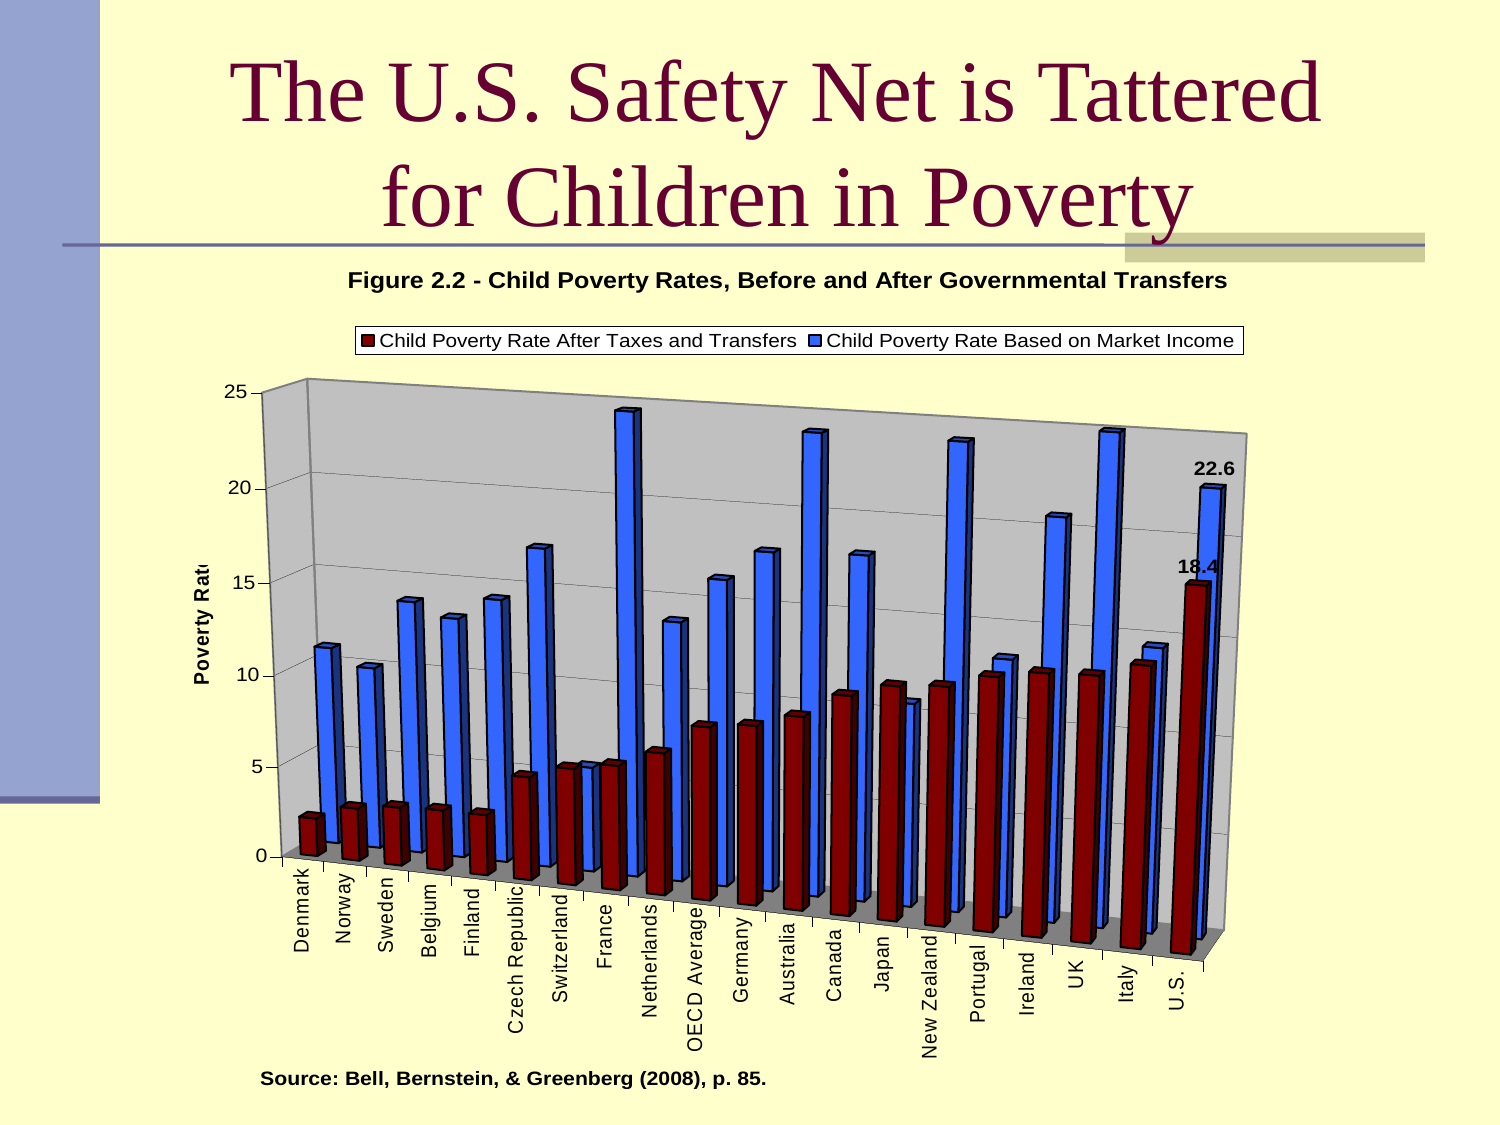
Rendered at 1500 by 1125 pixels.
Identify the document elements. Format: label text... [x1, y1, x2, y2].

title The U.S. Safety Net is Tattered for Children in Poverty [149, 45, 1426, 234]
picture [79, 237, 1498, 1125]
